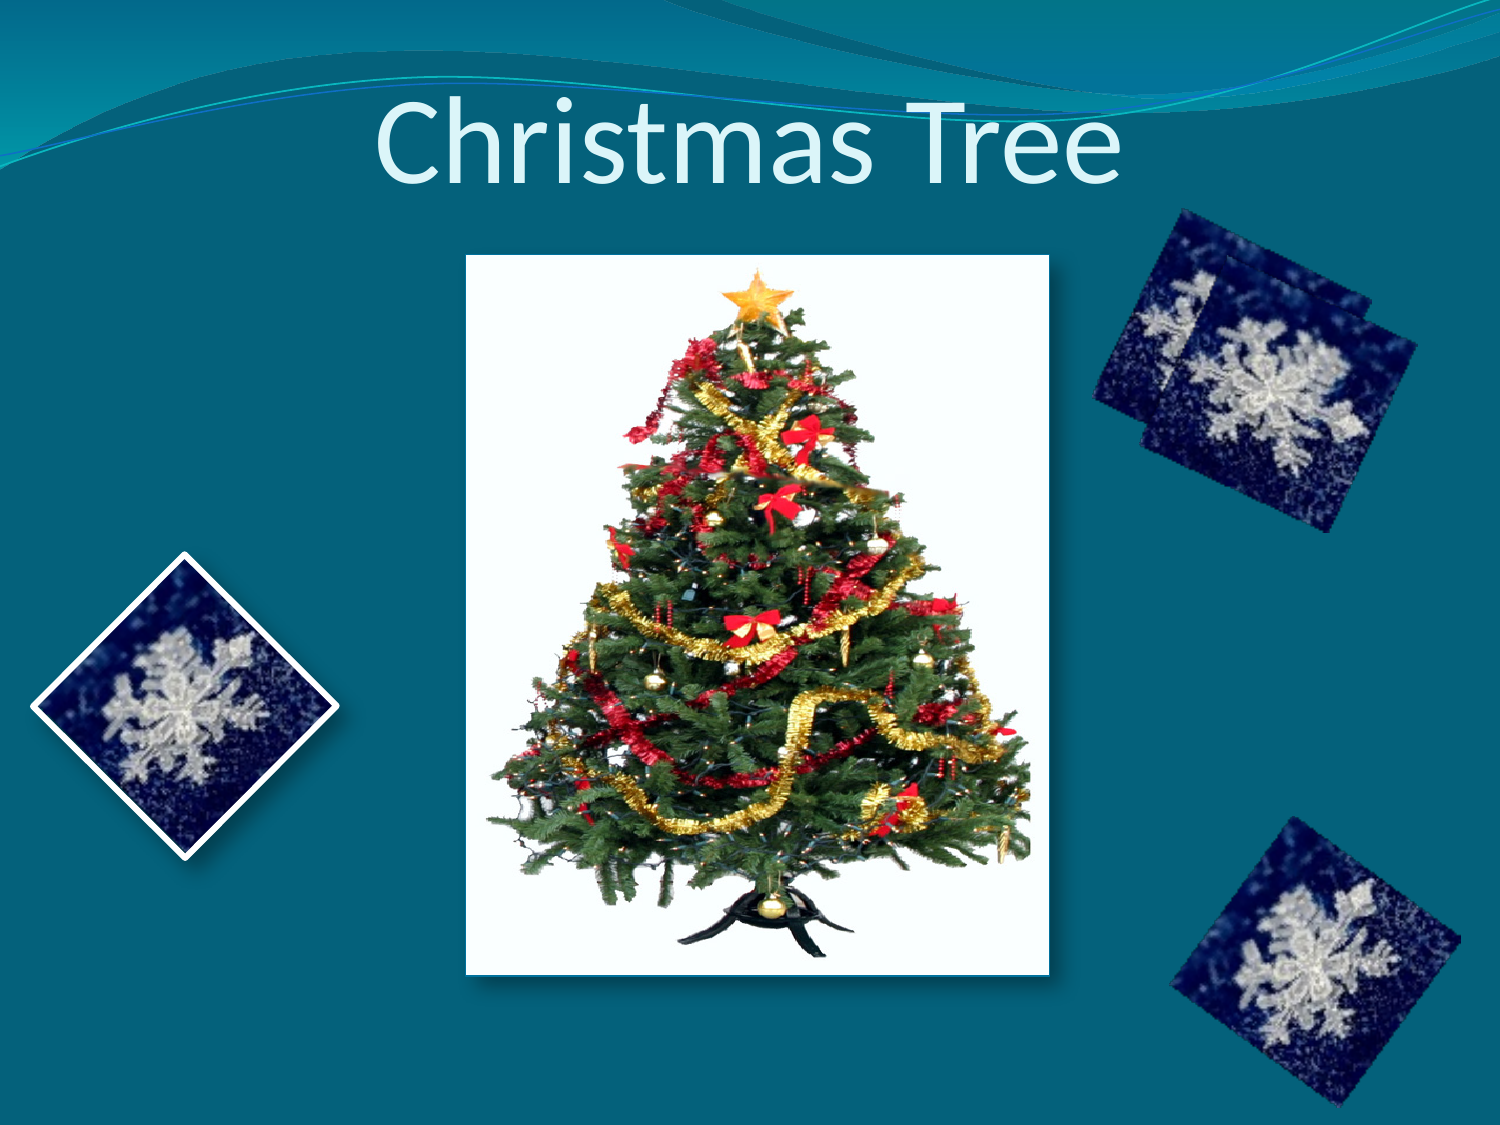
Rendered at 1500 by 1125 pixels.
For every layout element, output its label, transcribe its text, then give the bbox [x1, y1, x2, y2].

title Christmas Tree [75, 42, 1425, 209]
picture [39, 560, 331, 852]
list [466, 255, 1050, 976]
picture [1093, 210, 1415, 532]
picture [1170, 817, 1460, 1107]
